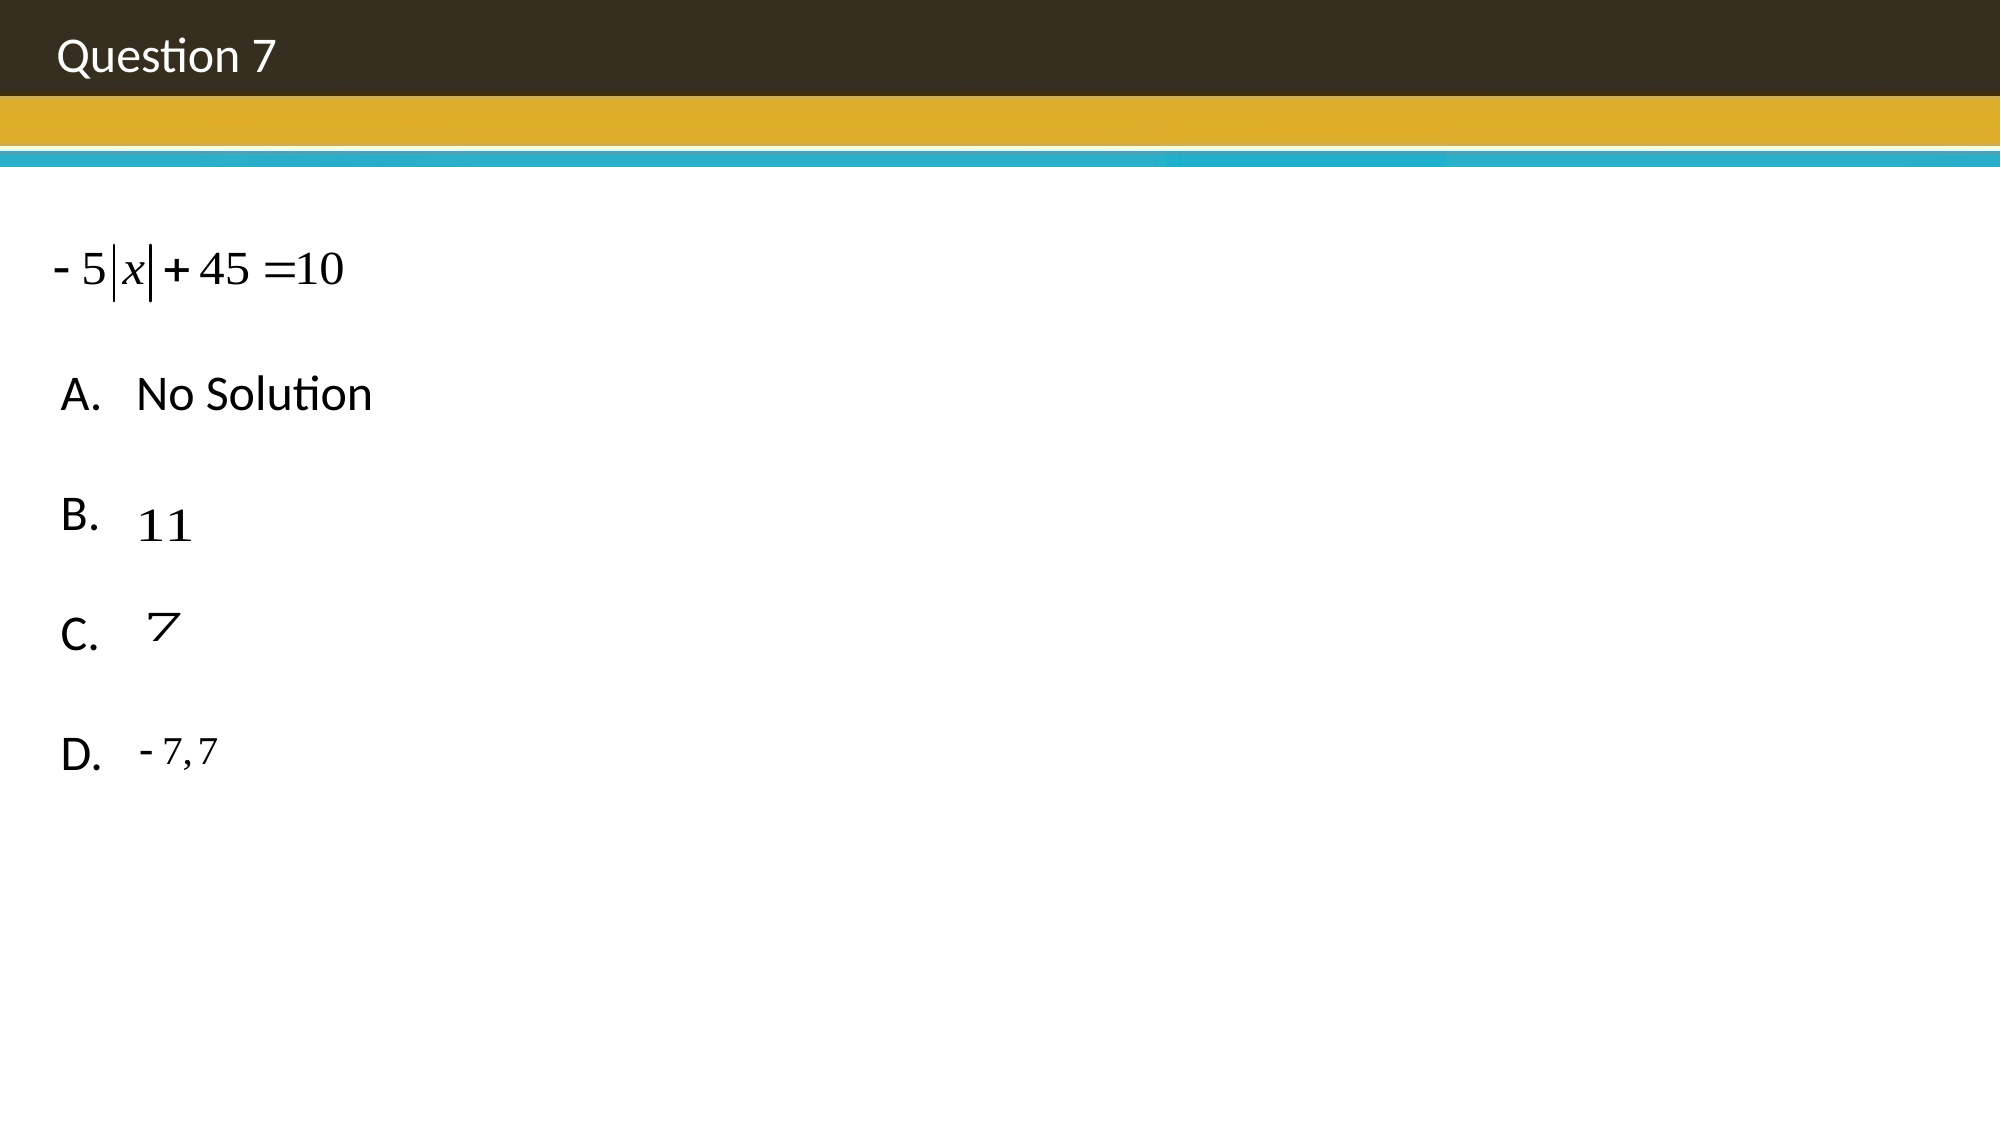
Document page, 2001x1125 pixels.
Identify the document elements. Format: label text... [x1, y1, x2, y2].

picture [133, 602, 199, 653]
picture [133, 497, 199, 550]
picture [45, 233, 355, 313]
picture [133, 728, 227, 781]
text_box A. No Solution B. C. D. [45, 233, 1776, 789]
picture [0, 0, 2000, 167]
text_box Question 7 [41, 14, 293, 90]
